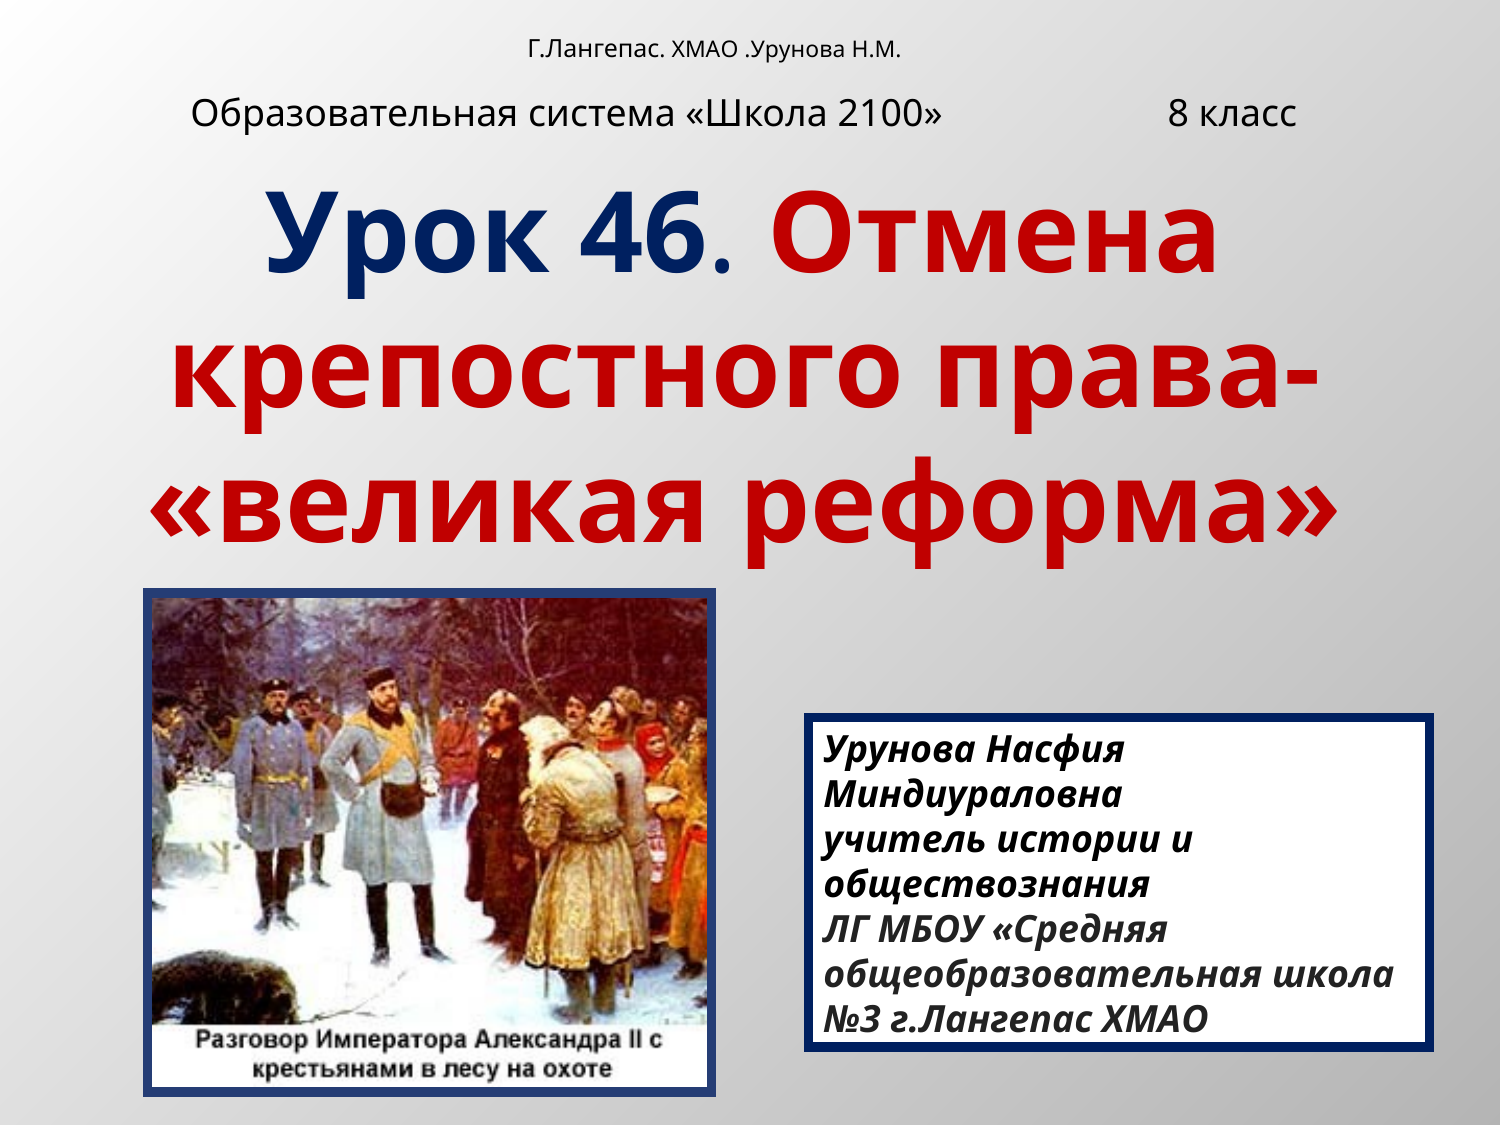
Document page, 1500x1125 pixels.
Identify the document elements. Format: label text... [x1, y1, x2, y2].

list [70, 140, 1421, 539]
picture [152, 597, 707, 1088]
text_box Образовательная система «Школа 2100» 8 класс [175, 81, 1418, 142]
title Г.Лангепас. ХМАО .Урунова Н.М. [457, 35, 973, 61]
text_box Урунова Насфия Миндиураловна учитель истории и обществознания ЛГ МБОУ «Средняя общеобразовательная школа №3 г.Лангепас ХМАО [808, 717, 1430, 1047]
text_box Урок 46. Отмена крепостного права- «великая реформа» [70, 152, 1418, 843]
